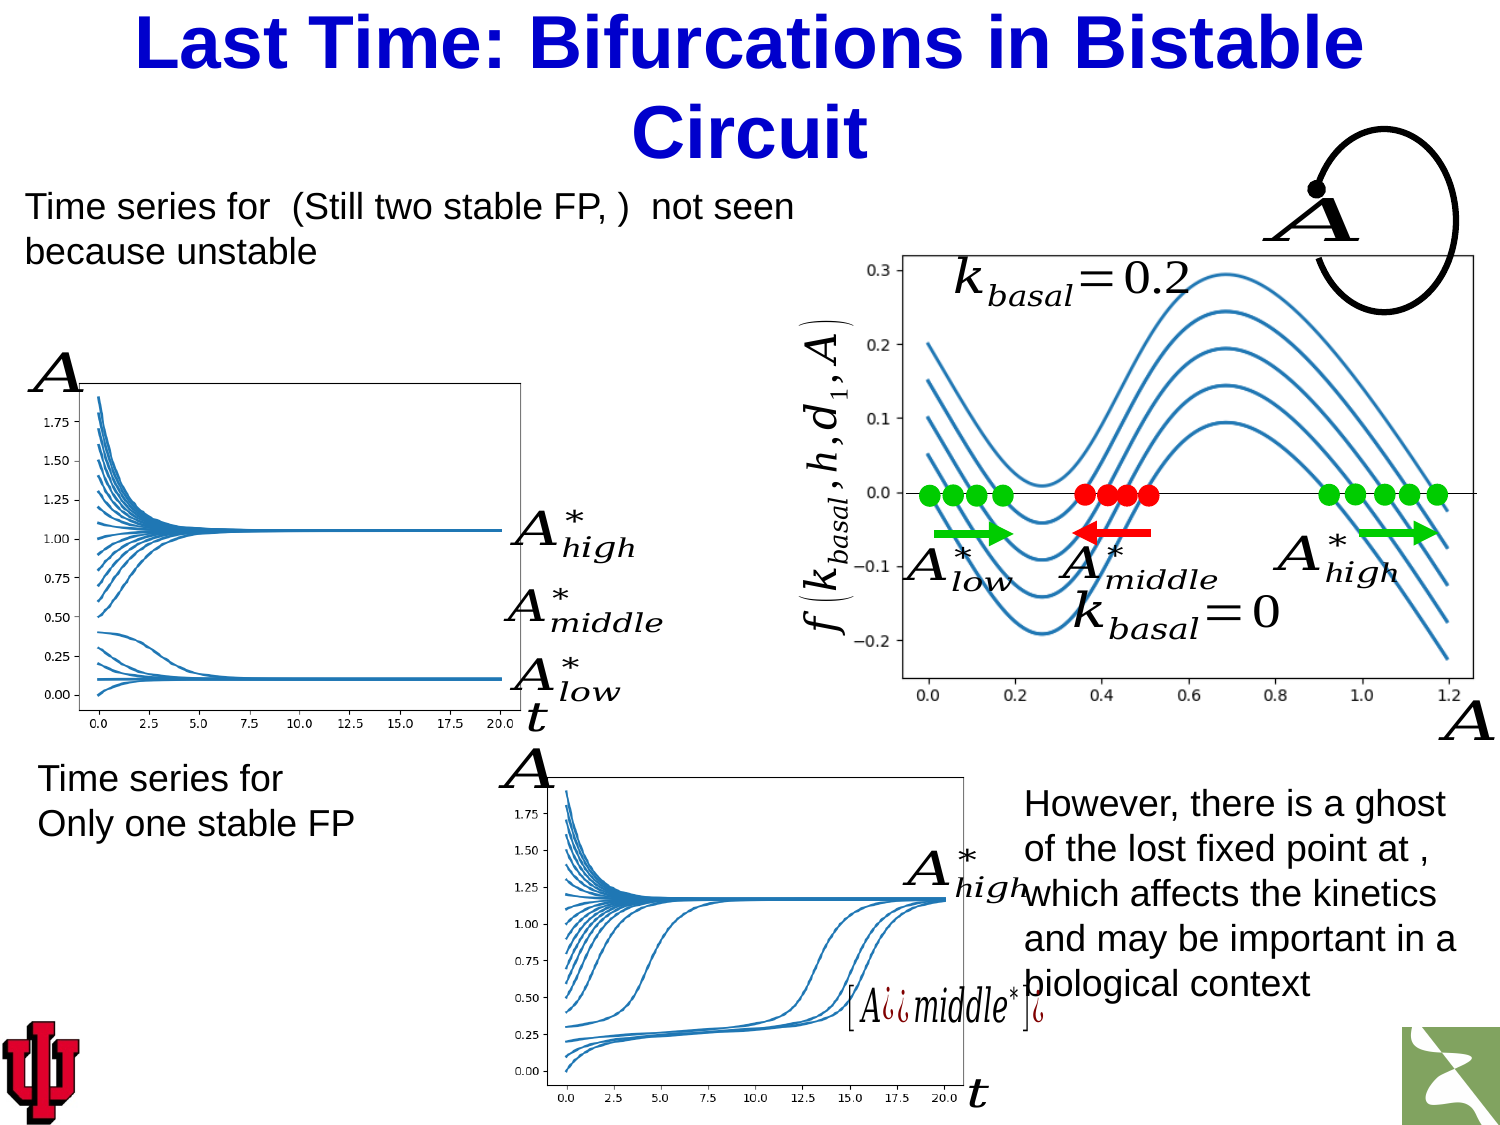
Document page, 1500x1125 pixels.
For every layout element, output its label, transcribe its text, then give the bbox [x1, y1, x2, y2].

picture [0, 1020, 80, 1125]
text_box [795, 246, 1500, 755]
title Last Time: Bifurcations in Bistable Circuit [0, 15, 1500, 153]
picture [1402, 1027, 1500, 1125]
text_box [1255, 128, 1457, 313]
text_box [22, 344, 664, 748]
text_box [494, 740, 1046, 1121]
